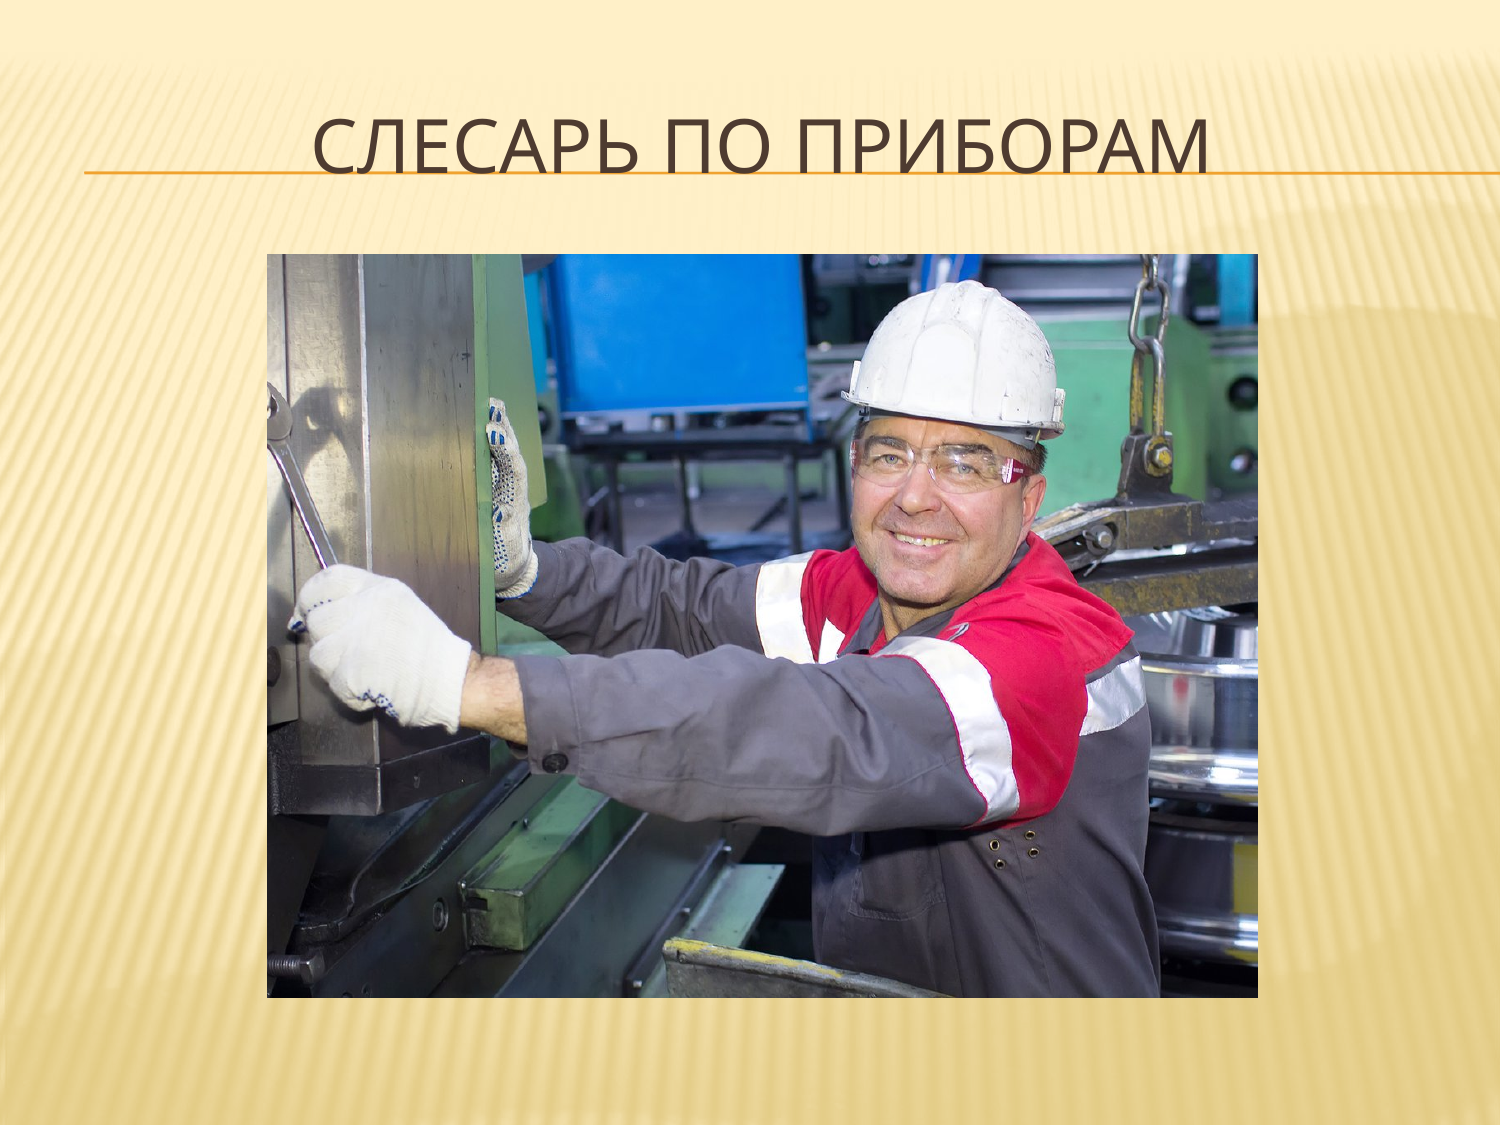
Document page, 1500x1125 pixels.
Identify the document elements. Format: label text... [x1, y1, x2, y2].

title Слесарь по приборам [50, 75, 1475, 213]
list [267, 254, 1258, 998]
